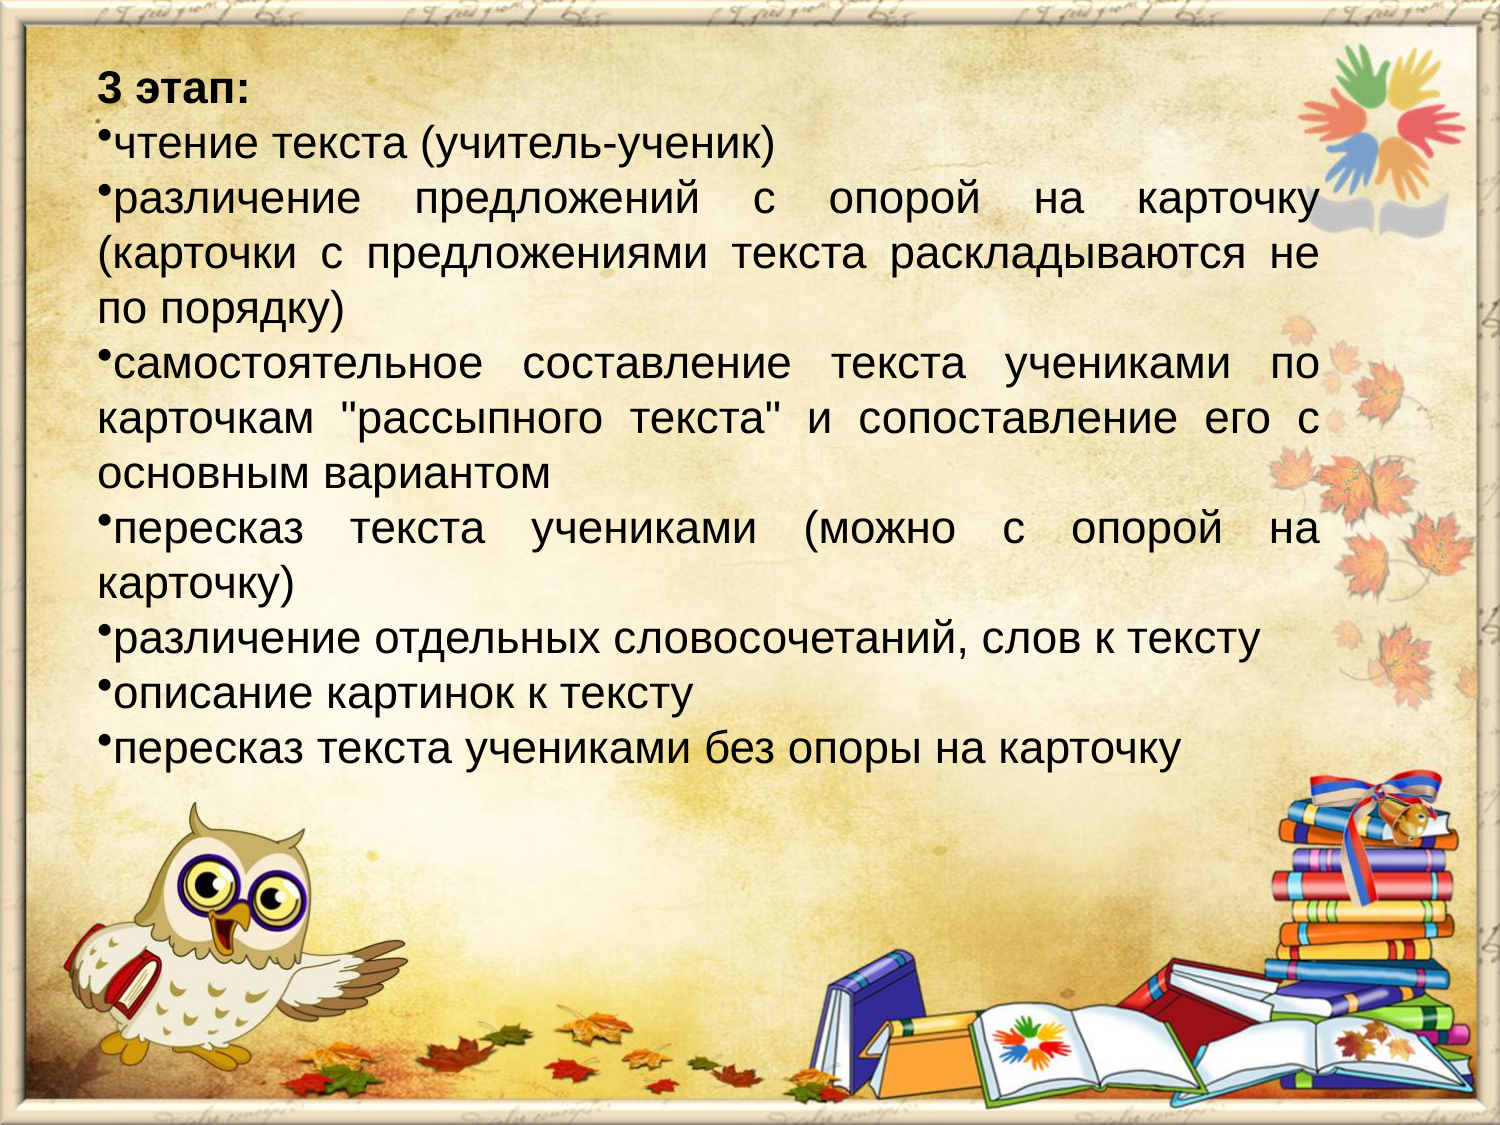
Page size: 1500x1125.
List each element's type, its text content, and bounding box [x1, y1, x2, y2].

text_box 3 этап: чтение текста (учитель-ученик) различение предложений с опорой на карточку (карточки с предложениями текста раскладываются не по порядку) самостоятельное составление текста учениками по карточкам "рассыпного текста" и сопоставление его с основным вариантом пересказ текста учениками (можно с опорой на карточку) различение отдельных словосочетаний, слов к тексту описание картинок к тексту пересказ текста учениками без опоры на карточку [82, 50, 1336, 781]
picture [0, 0, 1500, 1125]
